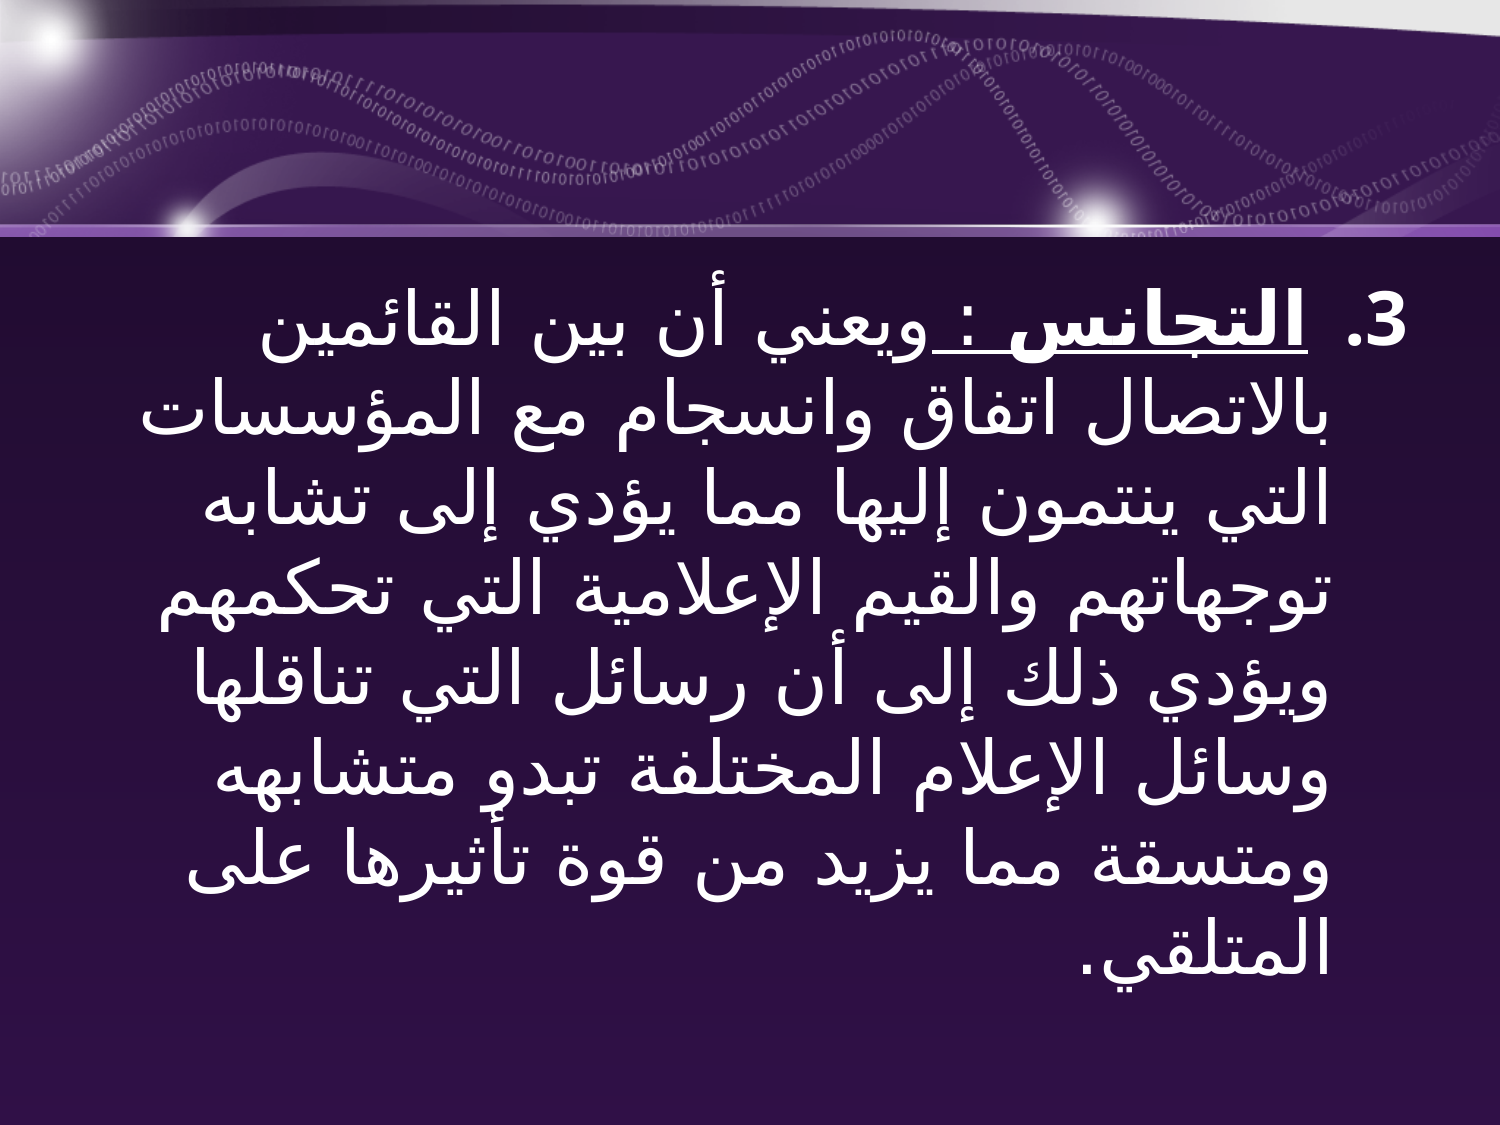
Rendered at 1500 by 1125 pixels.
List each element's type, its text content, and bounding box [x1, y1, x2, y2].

picture [0, 0, 1500, 237]
list التجانس : ويعني أن بين القائمين بالاتصال اتفاق وانسجام مع المؤسسات التي ينتمون إليها مما يؤدي إلى تشابه توجهاتهم والقيم الإعلامية التي تحكمهم ويؤدي ذلك إلى أن رسائل التي تناقلها وسائل الإعلام المختلفة تبدو متشابهه ومتسقة مما يزيد من قوة تأثيرها على المتلقي. [75, 262, 1425, 1005]
